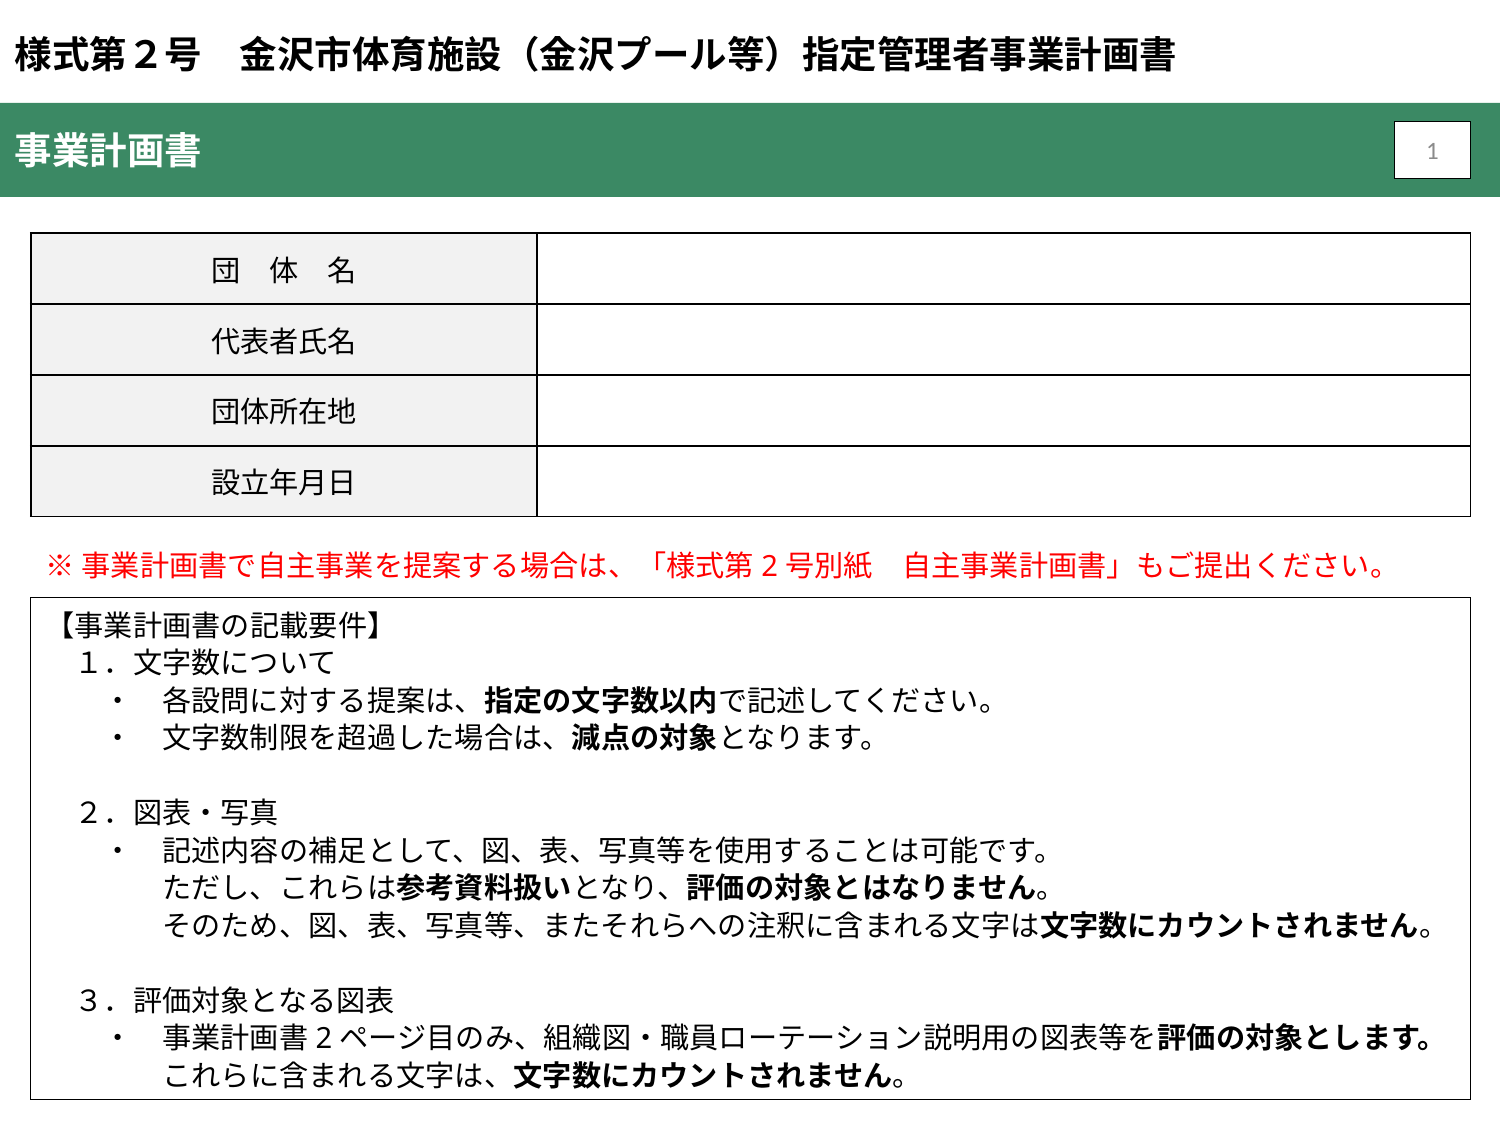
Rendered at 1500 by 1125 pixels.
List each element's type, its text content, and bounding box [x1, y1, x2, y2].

table_cell [538, 376, 1470, 445]
table_header [538, 234, 1470, 303]
table_cell 設立年月日 [32, 447, 536, 516]
table_cell [538, 305, 1470, 374]
text_box 事業計画書 [0, 102, 1500, 197]
table_cell 代表者氏名 [32, 305, 536, 374]
text_box 【事業計画書の記載要件】 １．文字数について ・ 各設問に対する提案は、指定の文字数以内で記述してください。 ・ 文字数制限を超過した場合は、減点の対象となります。 ２．図表・写真 ・ 記述内容の補足として、図、表、写真等を使用することは可能です。 ただし、これらは参考資料扱いとなり、評価の対象とはなりません。 そのため、図、表、写真等、またそれらへの注釈に含まれる文字は文字数にカウントされません。 ３．評価対象となる図表 ・ 事業計画書2ページ目のみ、組織図・職員ローテーション説明用の図表等を評価の対象とします。 これらに含まれる文字は、文字数にカウントされません。 [30, 597, 1471, 1100]
text_box ※事業計画書で自主事業を提案する場合は、「様式第2号別紙 自主事業計画書」もご提出ください。 [30, 537, 1412, 591]
table_cell [538, 447, 1470, 516]
table_header 団 体 名 [32, 234, 536, 303]
text_box 様式第２号 金沢市体育施設（金沢プール等）指定管理者事業計画書 [0, 24, 1317, 84]
table_cell 団体所在地 [32, 376, 536, 445]
slide_number 1 [1394, 121, 1471, 179]
